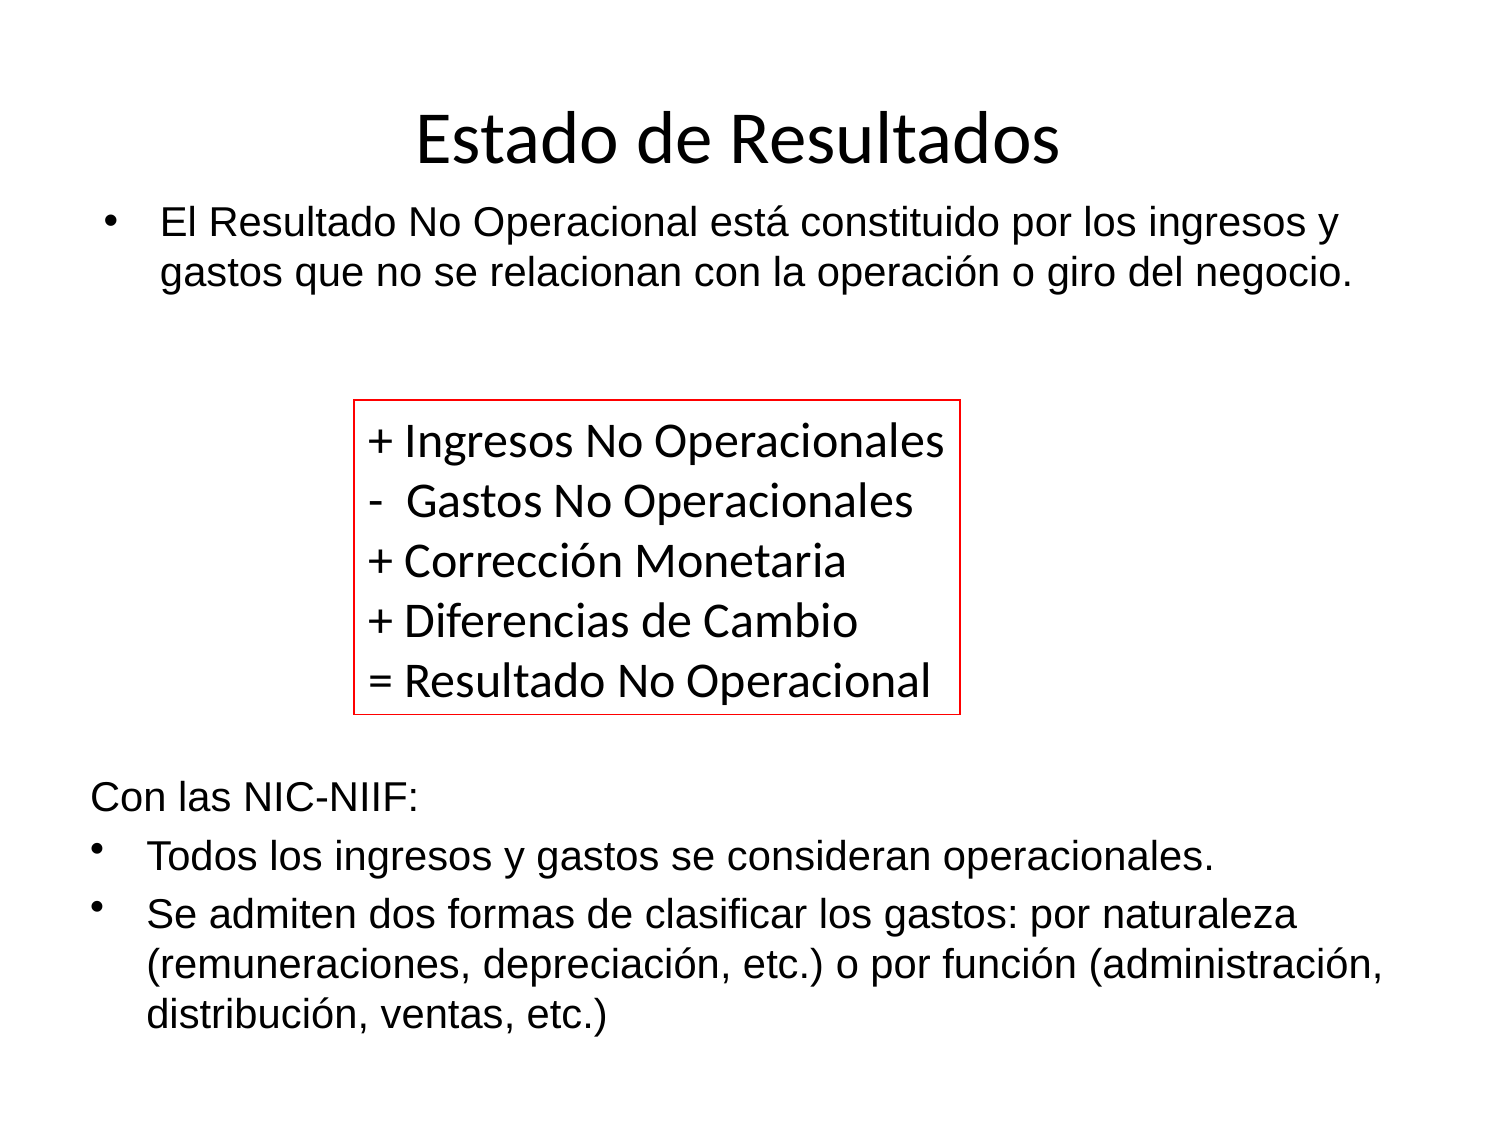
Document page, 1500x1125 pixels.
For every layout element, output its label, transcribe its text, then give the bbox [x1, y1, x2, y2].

title Estado de Resultados [76, 70, 1400, 197]
text_box Con las NIC-NIIF: Todos los ingresos y gastos se consideran operacionales. Se admiten dos formas de clasificar los gastos: por naturaleza (remuneraciones, depreciación, etc.) o por función (administración, distribución, ventas, etc.) [74, 762, 1456, 1075]
text_box + Ingresos No Operacionales - Gastos No Operacionales + Corrección Monetaria + Diferencias de Cambio = Resultado No Operacional [353, 399, 960, 715]
list El Resultado No Operacional está constituido por los ingresos y gastos que no se relacionan con la operación o giro del negocio. [88, 187, 1469, 388]
